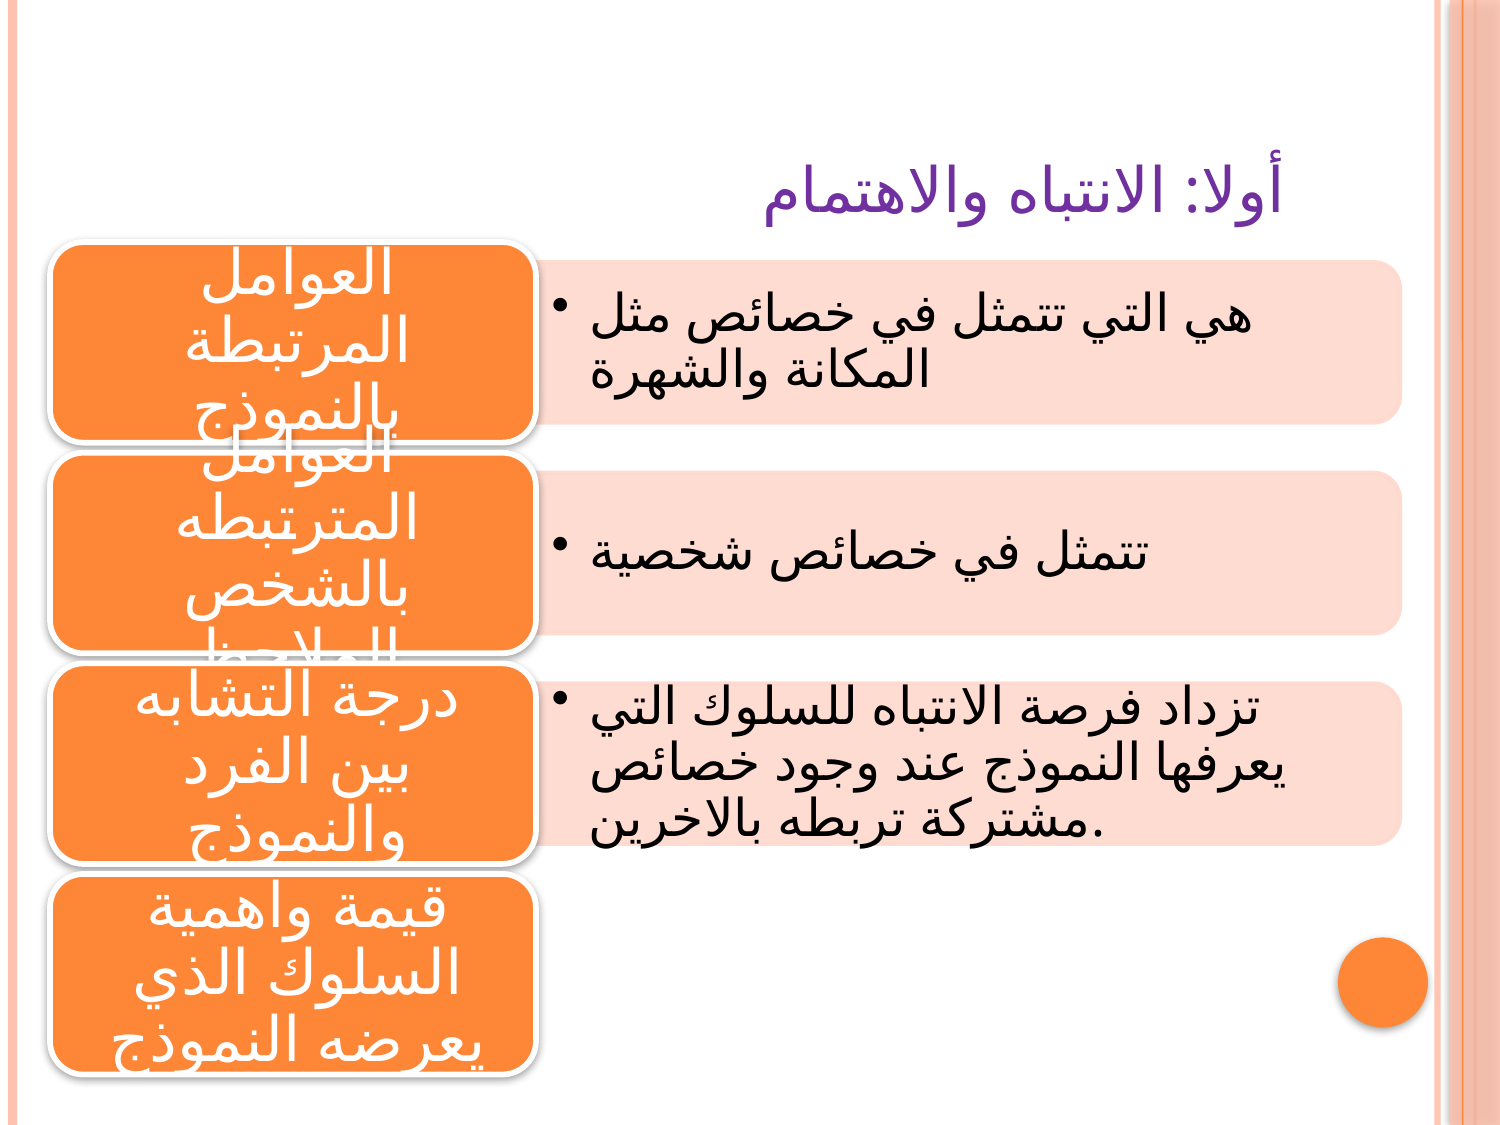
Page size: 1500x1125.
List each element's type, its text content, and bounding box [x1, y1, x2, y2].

title أولا: الانتباه والاهتمام [75, 45, 1300, 233]
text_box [49, 241, 1401, 1076]
